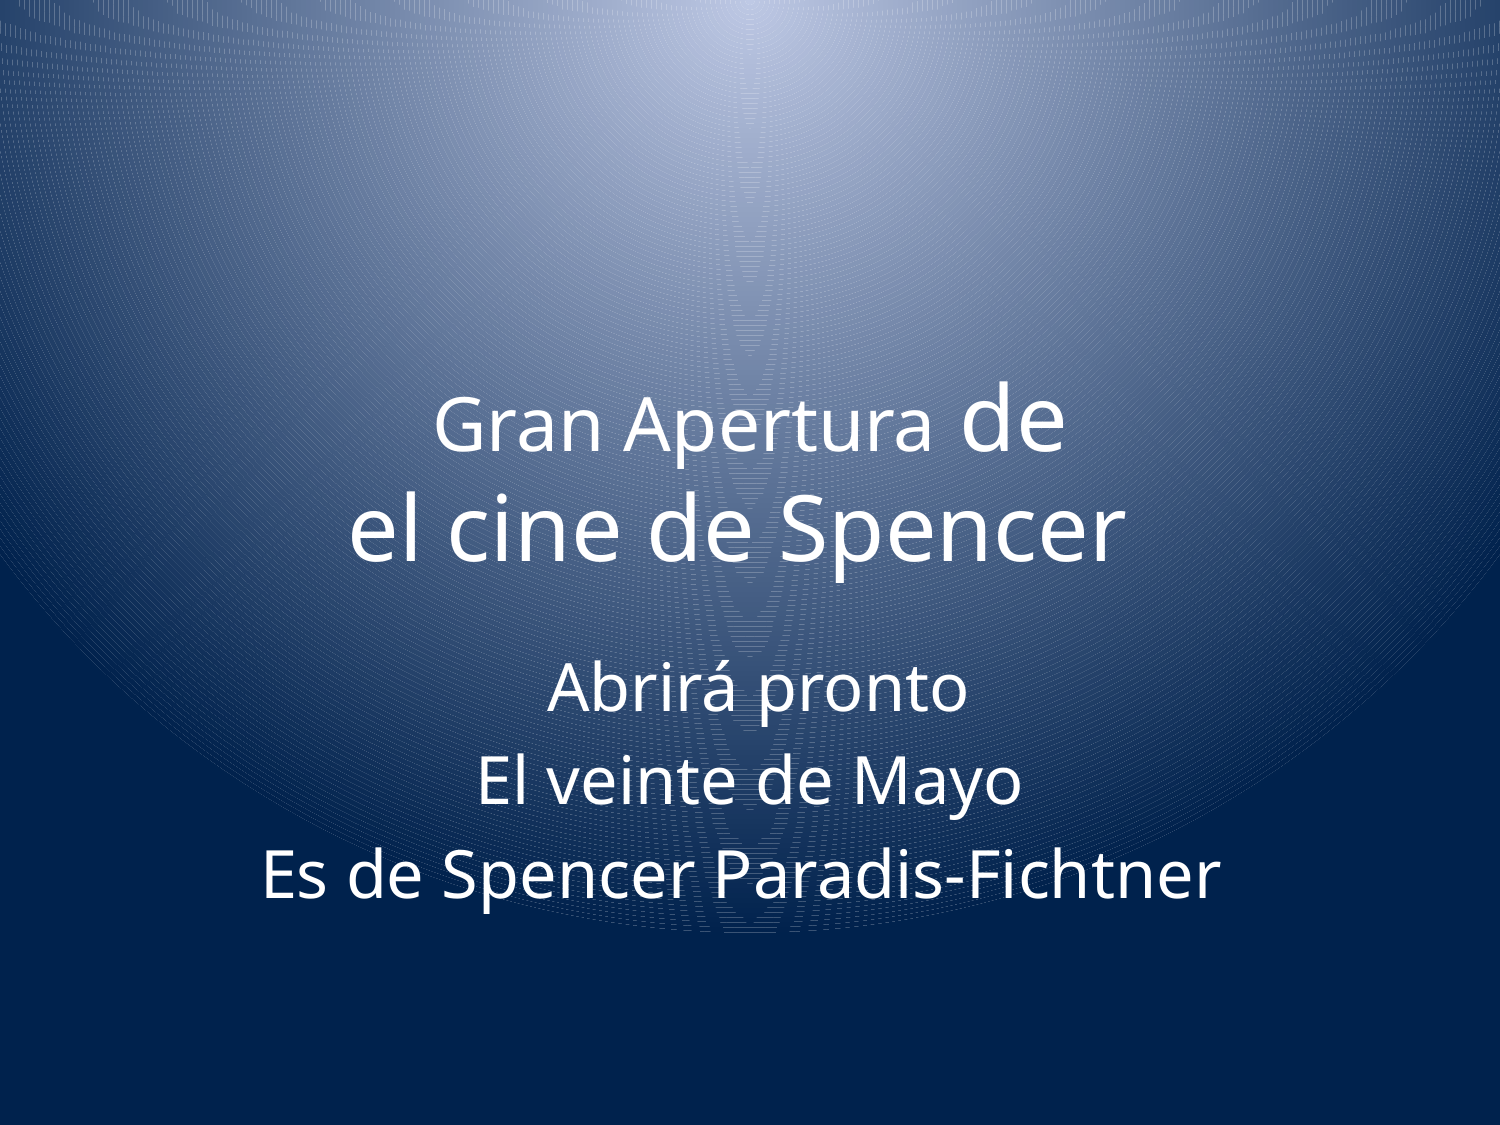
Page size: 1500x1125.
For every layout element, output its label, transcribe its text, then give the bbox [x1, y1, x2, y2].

subtitle Abrirá pronto El veinte de Mayo Es de Spencer Paradis-Fichtner [225, 637, 1275, 925]
title Gran Apertura de el cine de Spencer [112, 349, 1388, 591]
